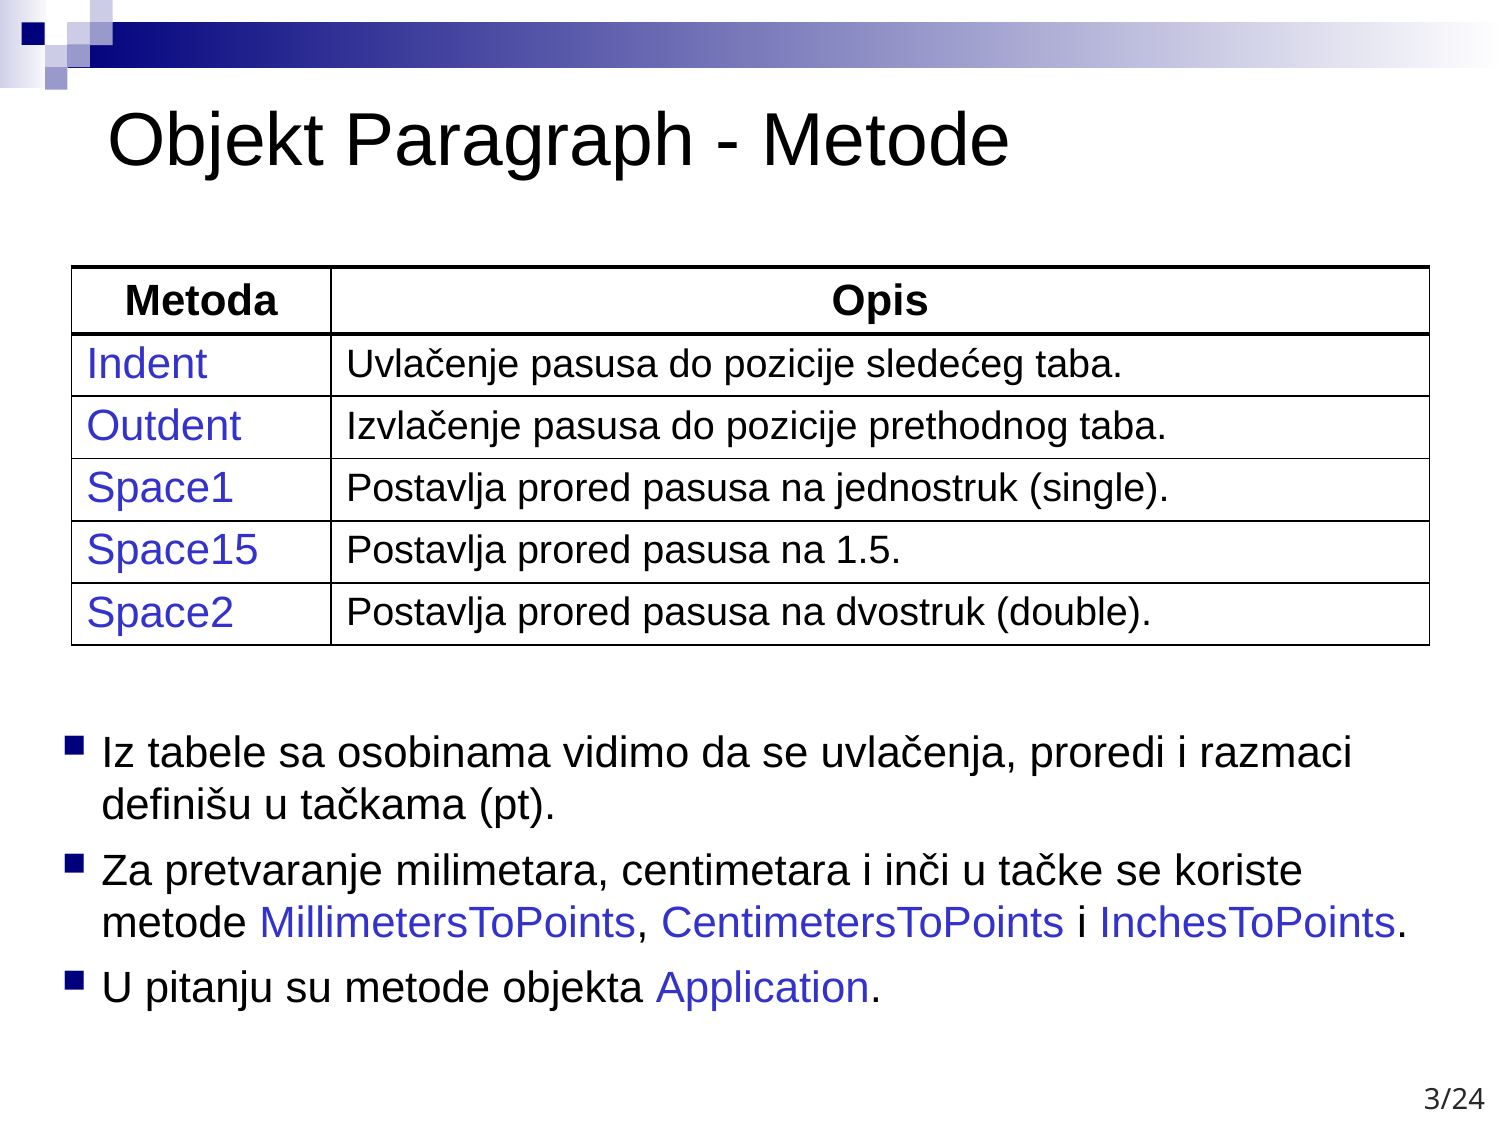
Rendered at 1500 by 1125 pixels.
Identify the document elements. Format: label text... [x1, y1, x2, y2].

table_cell Space15 [72, 522, 330, 582]
list Iz tabele sa osobinama vidimo da se uvlačenja, proredi i razmaci definišu u tačkama (pt). Za pretvaranje milimetara, centimetara i inči u tačke se koriste metode MillimetersToPoints, CentimetersToPoints i InchesToPoints. U pitanju su metode objekta Application. [53, 716, 1447, 1024]
table_cell Outdent [72, 397, 330, 458]
table_cell Uvlačenje pasusa do pozicije sledećeg taba. [332, 336, 1429, 395]
table_cell Space2 [72, 584, 330, 644]
table_cell Indent [72, 336, 330, 395]
table_cell Postavlja prored pasusa na jednostruk (single). [332, 459, 1429, 520]
text_box 3/24 [1374, 1072, 1500, 1123]
table_header Opis [332, 269, 1429, 332]
title Objekt Paragraph - Metode [92, 75, 1034, 197]
table_header Metoda [72, 269, 330, 332]
table_cell Izvlačenje pasusa do pozicije prethodnog taba. [332, 397, 1429, 458]
table_cell Space1 [72, 459, 330, 520]
table_cell Postavlja prored pasusa na dvostruk (double). [332, 584, 1429, 644]
table_cell Postavlja prored pasusa na 1.5. [332, 522, 1429, 582]
